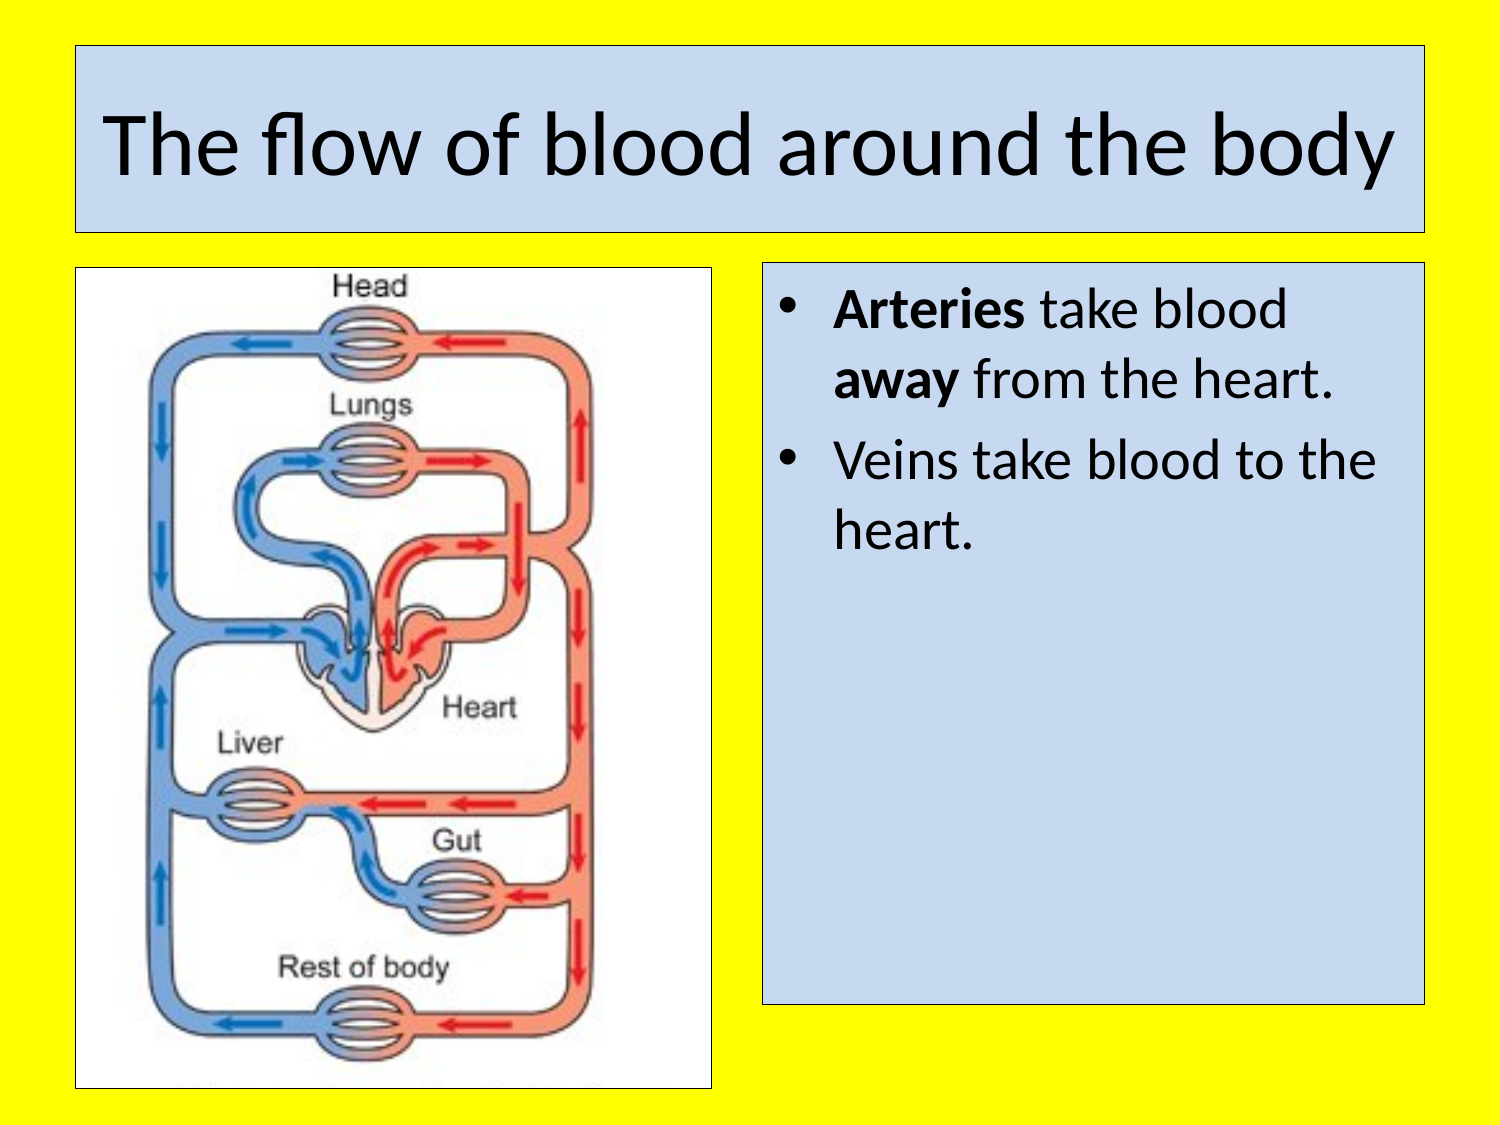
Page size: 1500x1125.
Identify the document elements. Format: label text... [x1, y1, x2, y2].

picture [74, 267, 712, 1090]
title The flow of blood around the body [75, 45, 1425, 233]
list Arteries take blood away from the heart. Veins take blood to the heart. [762, 262, 1425, 1005]
